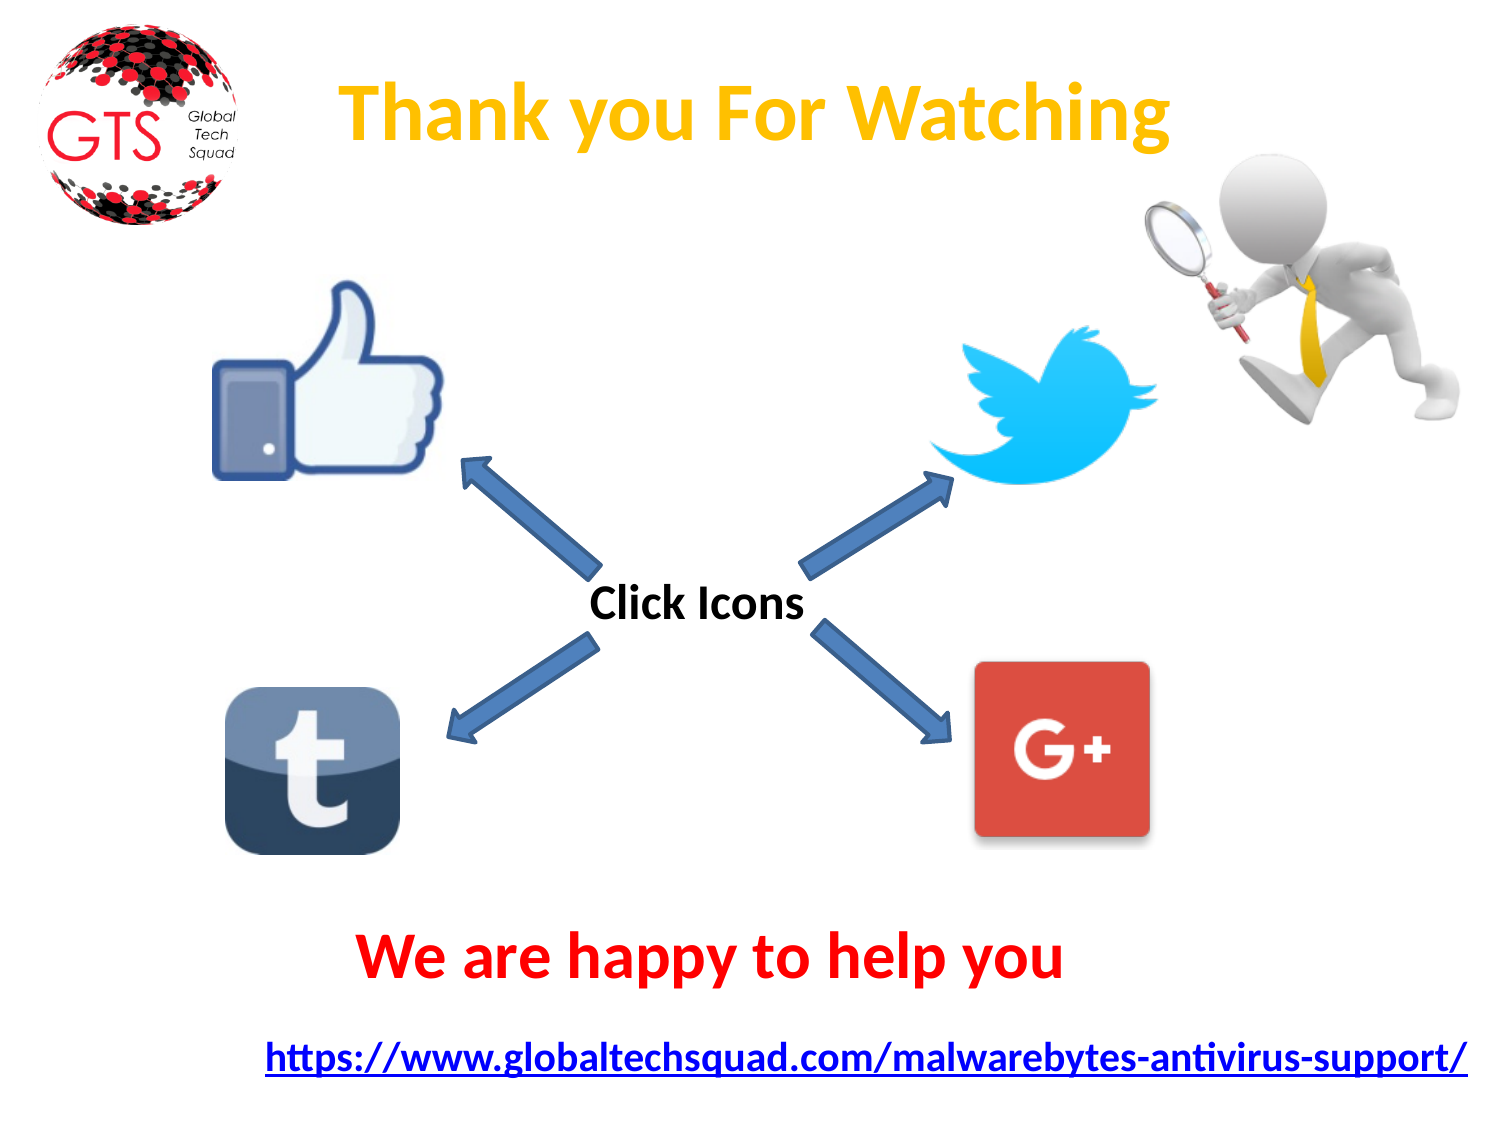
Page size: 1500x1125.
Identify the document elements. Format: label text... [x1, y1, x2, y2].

text_box [460, 455, 603, 583]
text_box [809, 617, 952, 745]
picture [37, 24, 238, 225]
picture [962, 649, 1163, 851]
text_box Click Icons [574, 562, 863, 638]
text_box [797, 485, 919, 582]
text_box We are happy to help you [340, 904, 1081, 999]
text_box Thank you For Watching [323, 50, 1187, 165]
picture [924, 137, 1463, 526]
text_box https://www.globaltechsquad.com/malwarebytes-antivirus-support/ [249, 1021, 1500, 1087]
picture [212, 274, 451, 482]
text_box [446, 631, 601, 745]
picture [224, 687, 401, 855]
